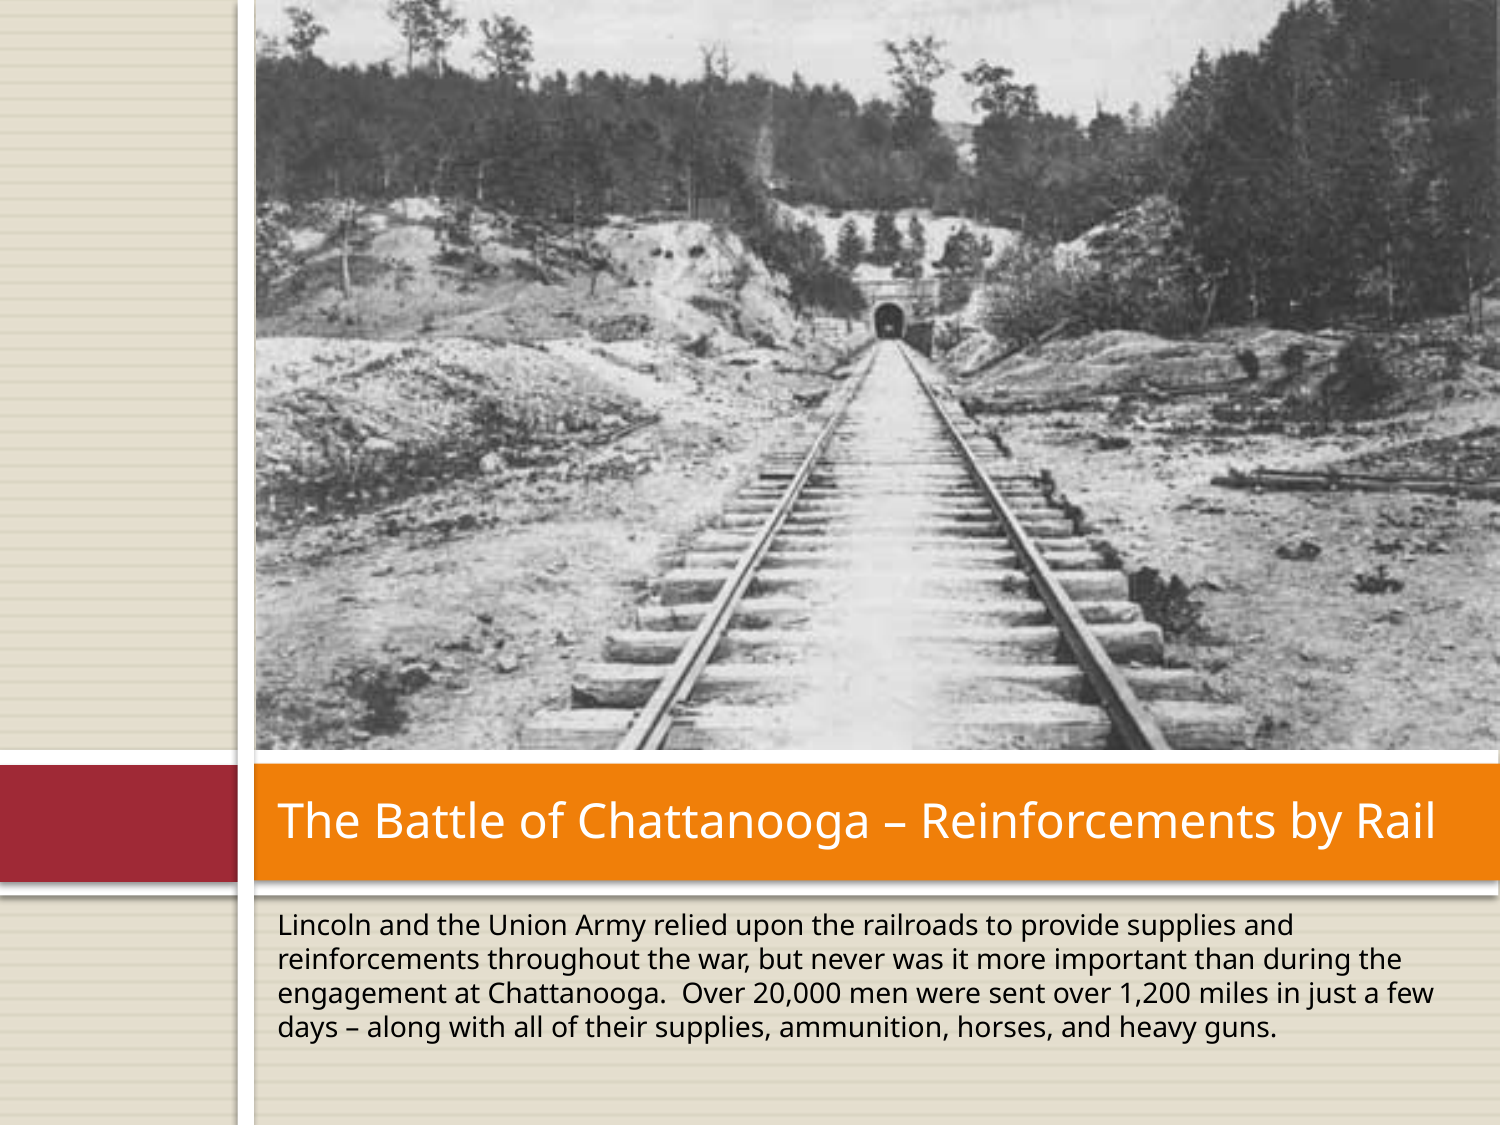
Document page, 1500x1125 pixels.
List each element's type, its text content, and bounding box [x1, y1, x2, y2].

title The Battle of Chattanooga – Reinforcements by Rail [262, 762, 1463, 875]
picture [255, 0, 1500, 750]
list Lincoln and the Union Army relied upon the railroads to provide supplies and reinforcements throughout the war, but never was it more important than during the engagement at Chattanooga. Over 20,000 men were sent over 1,200 miles in just a few days – along with all of their supplies, ammunition, horses, and heavy guns. [262, 900, 1463, 1075]
